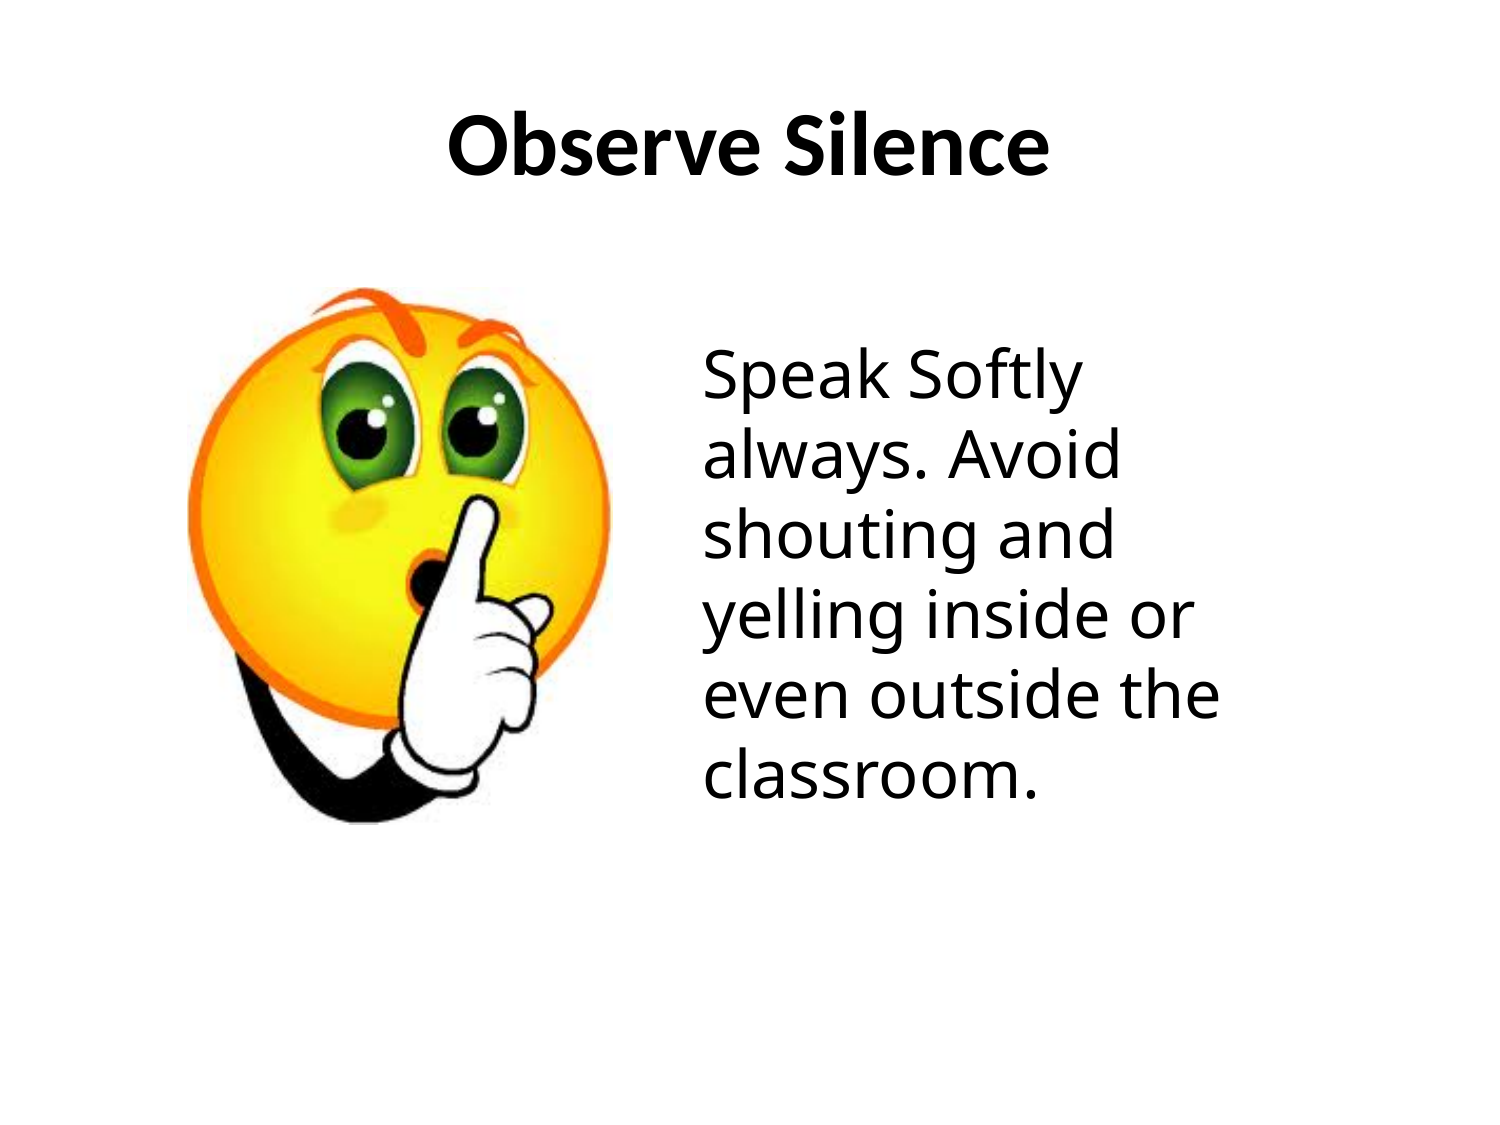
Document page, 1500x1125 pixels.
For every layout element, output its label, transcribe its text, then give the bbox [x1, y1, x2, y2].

text_box Speak Softly always. Avoid shouting and yelling inside or even outside the classroom. [687, 324, 1263, 820]
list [187, 287, 613, 826]
title Observe Silence [75, 45, 1425, 233]
